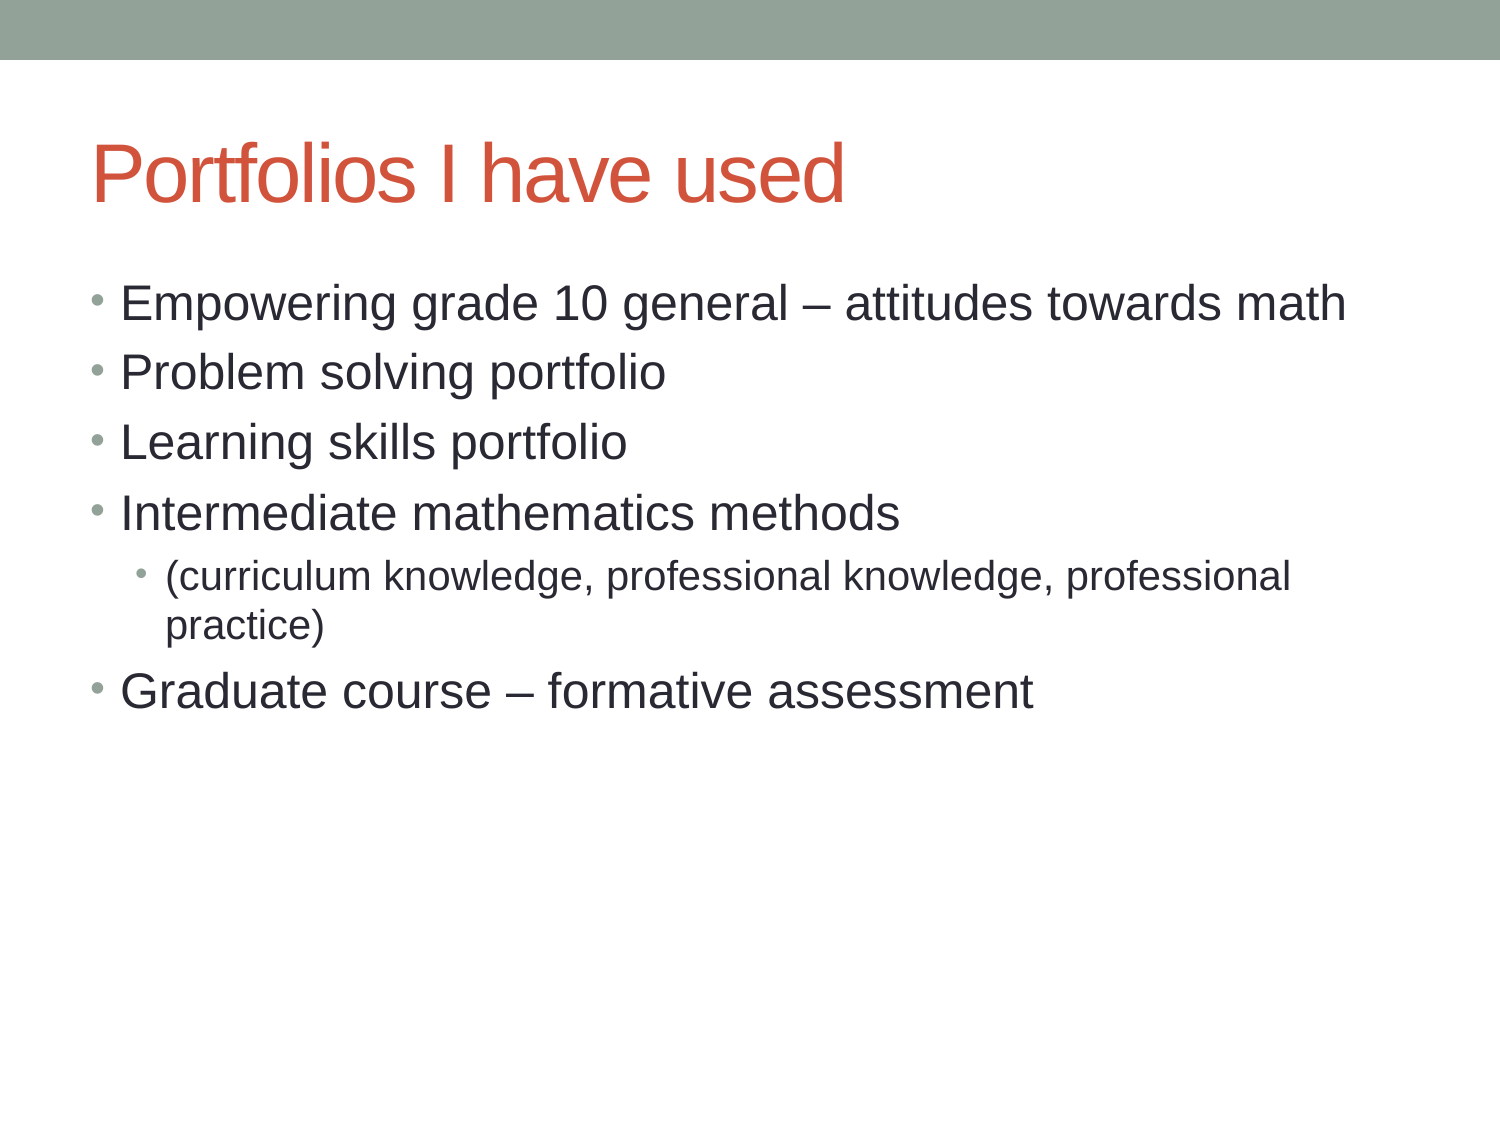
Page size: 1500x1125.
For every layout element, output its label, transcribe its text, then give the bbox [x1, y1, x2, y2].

title Portfolios I have used [75, 87, 1425, 250]
list Empowering grade 10 general – attitudes towards math Problem solving portfolio Learning skills portfolio Intermediate mathematics methods (curriculum knowledge, professional knowledge, professional practice) Graduate course – formative assessment [75, 262, 1425, 1063]
